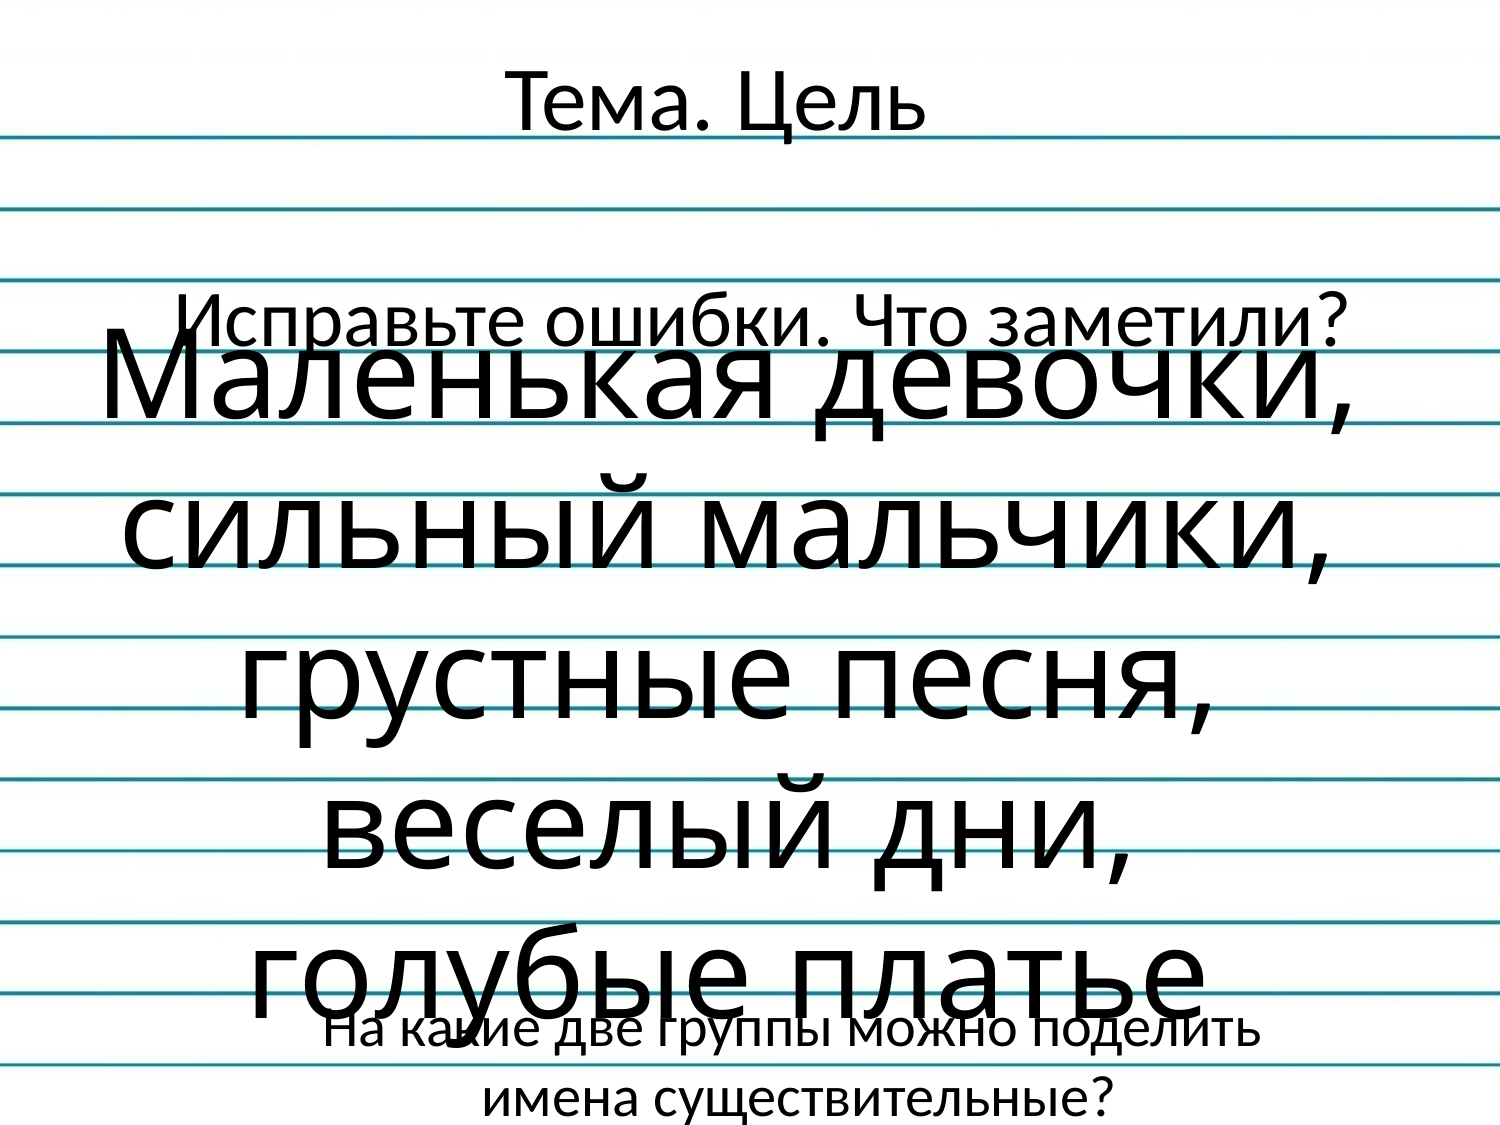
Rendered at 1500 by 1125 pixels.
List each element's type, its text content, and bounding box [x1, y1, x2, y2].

title Тема. Цель [41, 0, 1392, 188]
text_box На какие две группы можно поделить имена существительные? [123, 964, 1474, 1125]
text_box Исправьте ошибки. Что заметили? [88, 219, 1439, 408]
text_box Маленькая девочки, сильный мальчики, грустные песня, веселый дни, голубые платье [53, 574, 1403, 762]
picture [0, 0, 1500, 1125]
